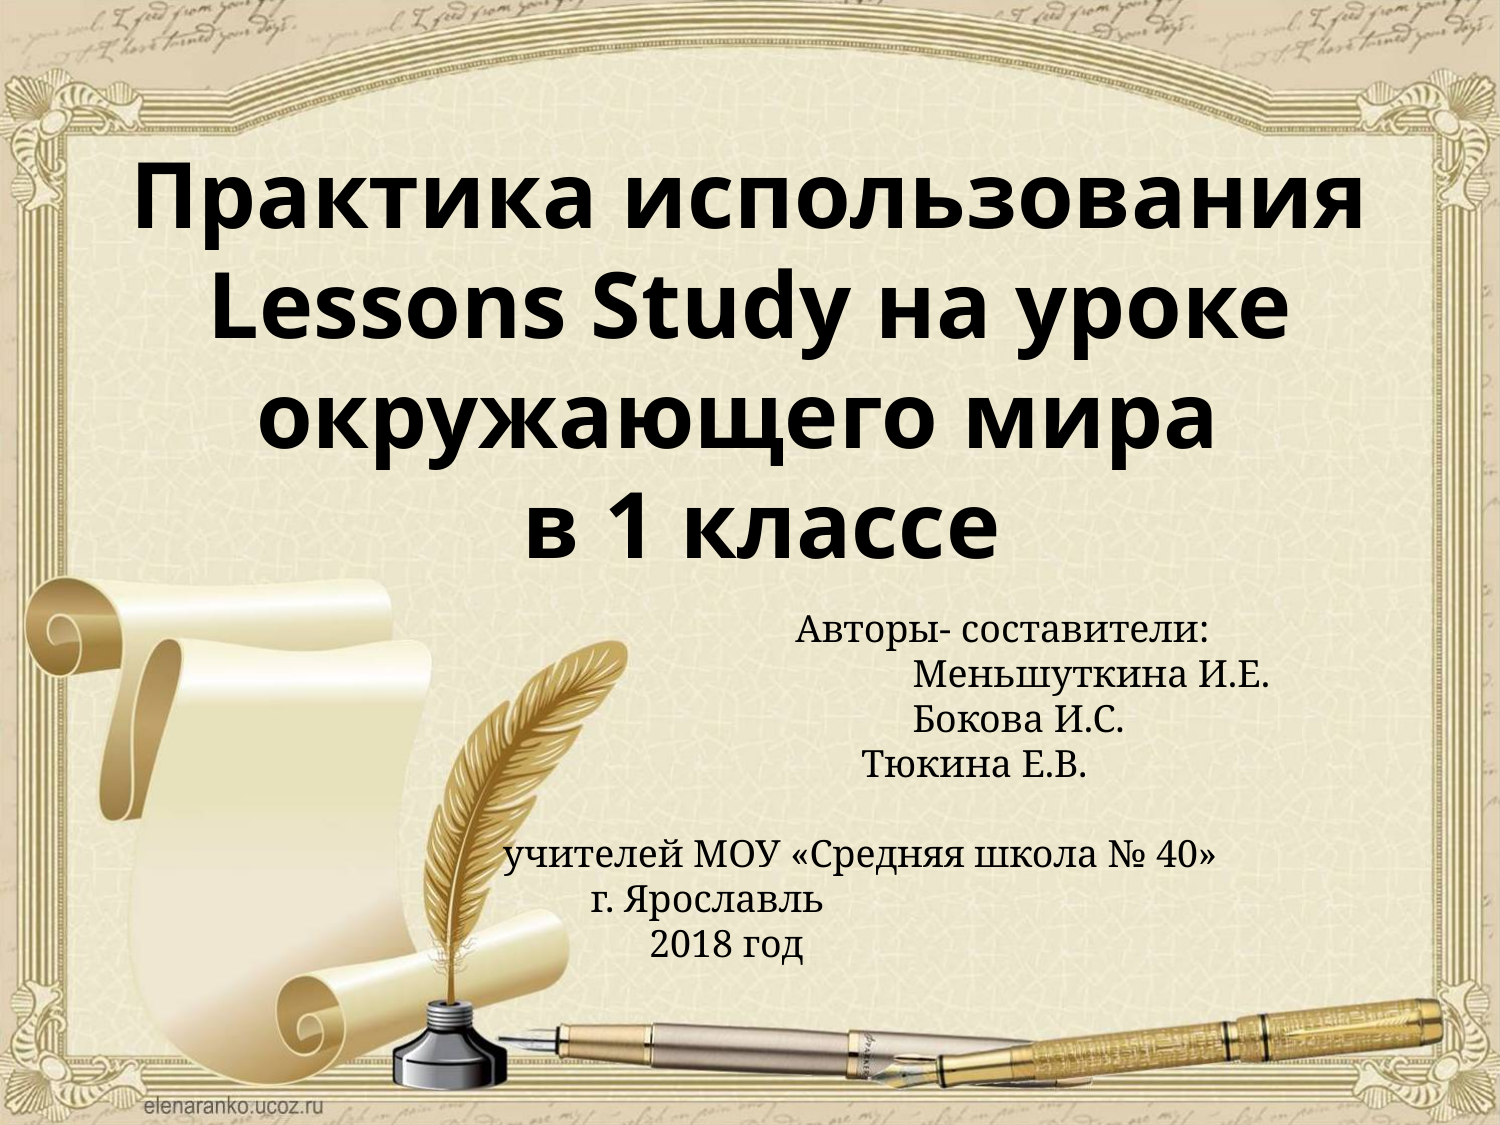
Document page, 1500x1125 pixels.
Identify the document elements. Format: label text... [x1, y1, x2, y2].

text_box Авторы- составители: Меньшуткина И.Е. Бокова И.С. Тюкина Е.В. учителей МОУ «Средняя школа № 40» г. Ярославль 2018 год [478, 597, 1471, 973]
picture [0, 0, 1500, 1125]
text_box Практика использования Lessons Study на уроке окружающего мира в 1 классе [64, 129, 1436, 585]
